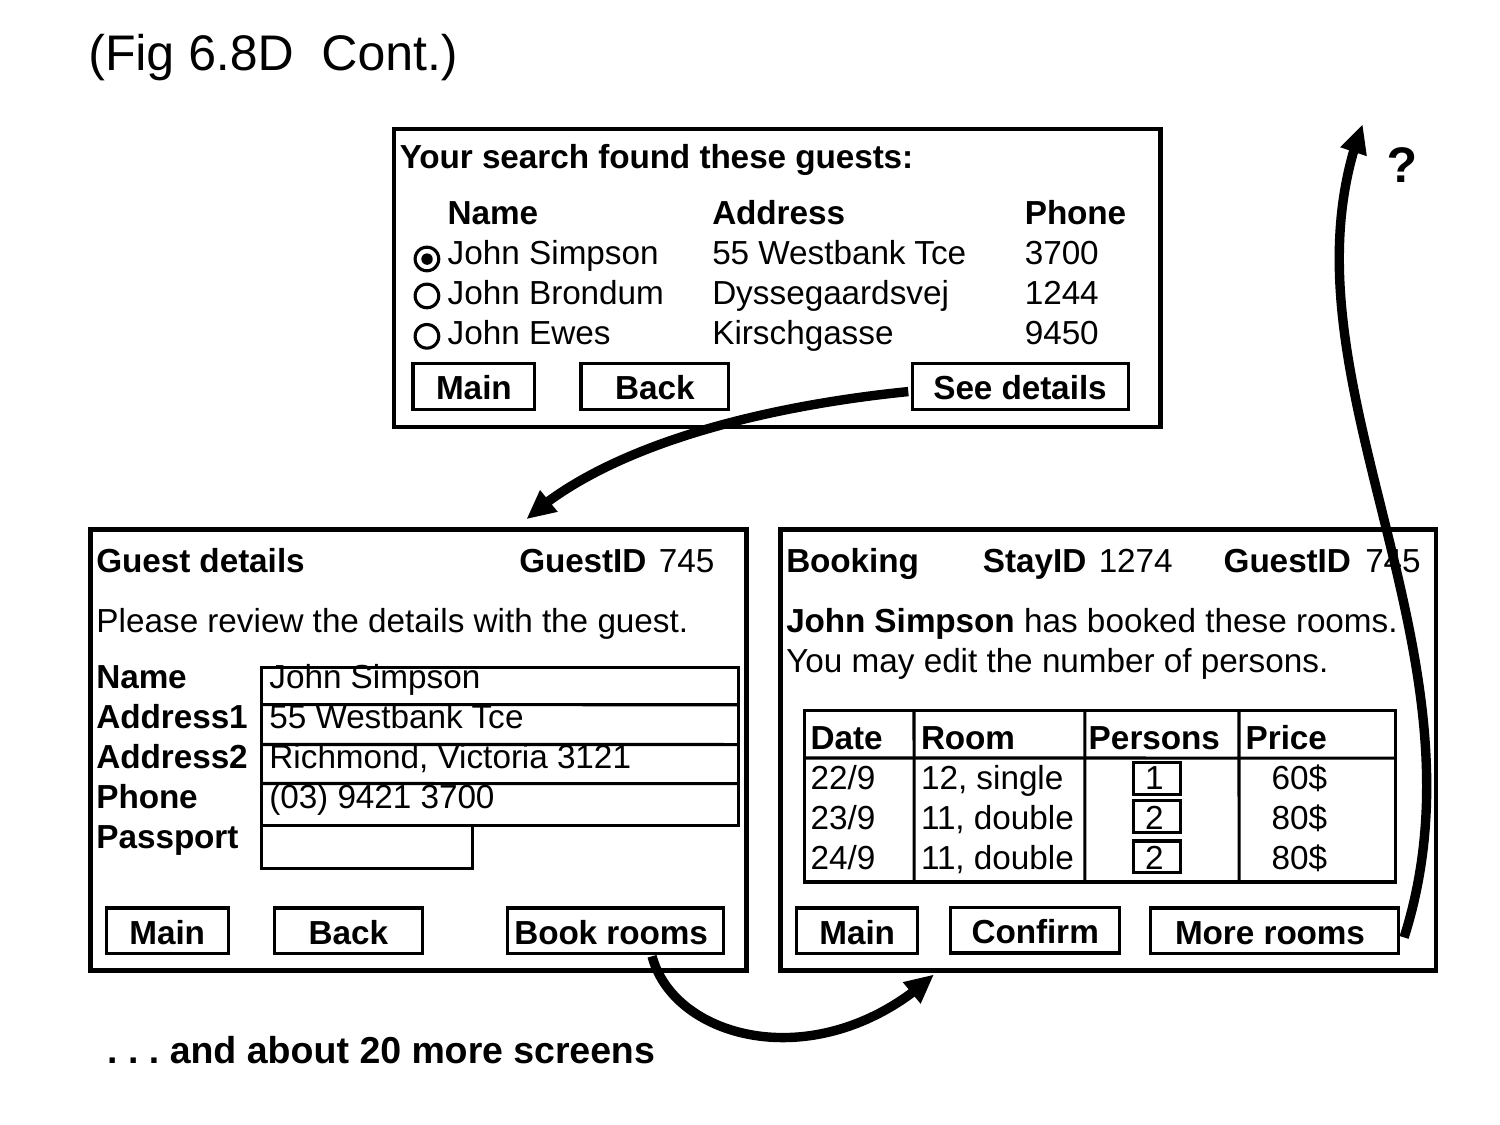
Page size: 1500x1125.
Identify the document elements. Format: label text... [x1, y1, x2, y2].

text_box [92, 124, 1494, 1079]
text_box (Fig 6.8D Cont.) [73, 12, 1059, 88]
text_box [393, 128, 1161, 428]
